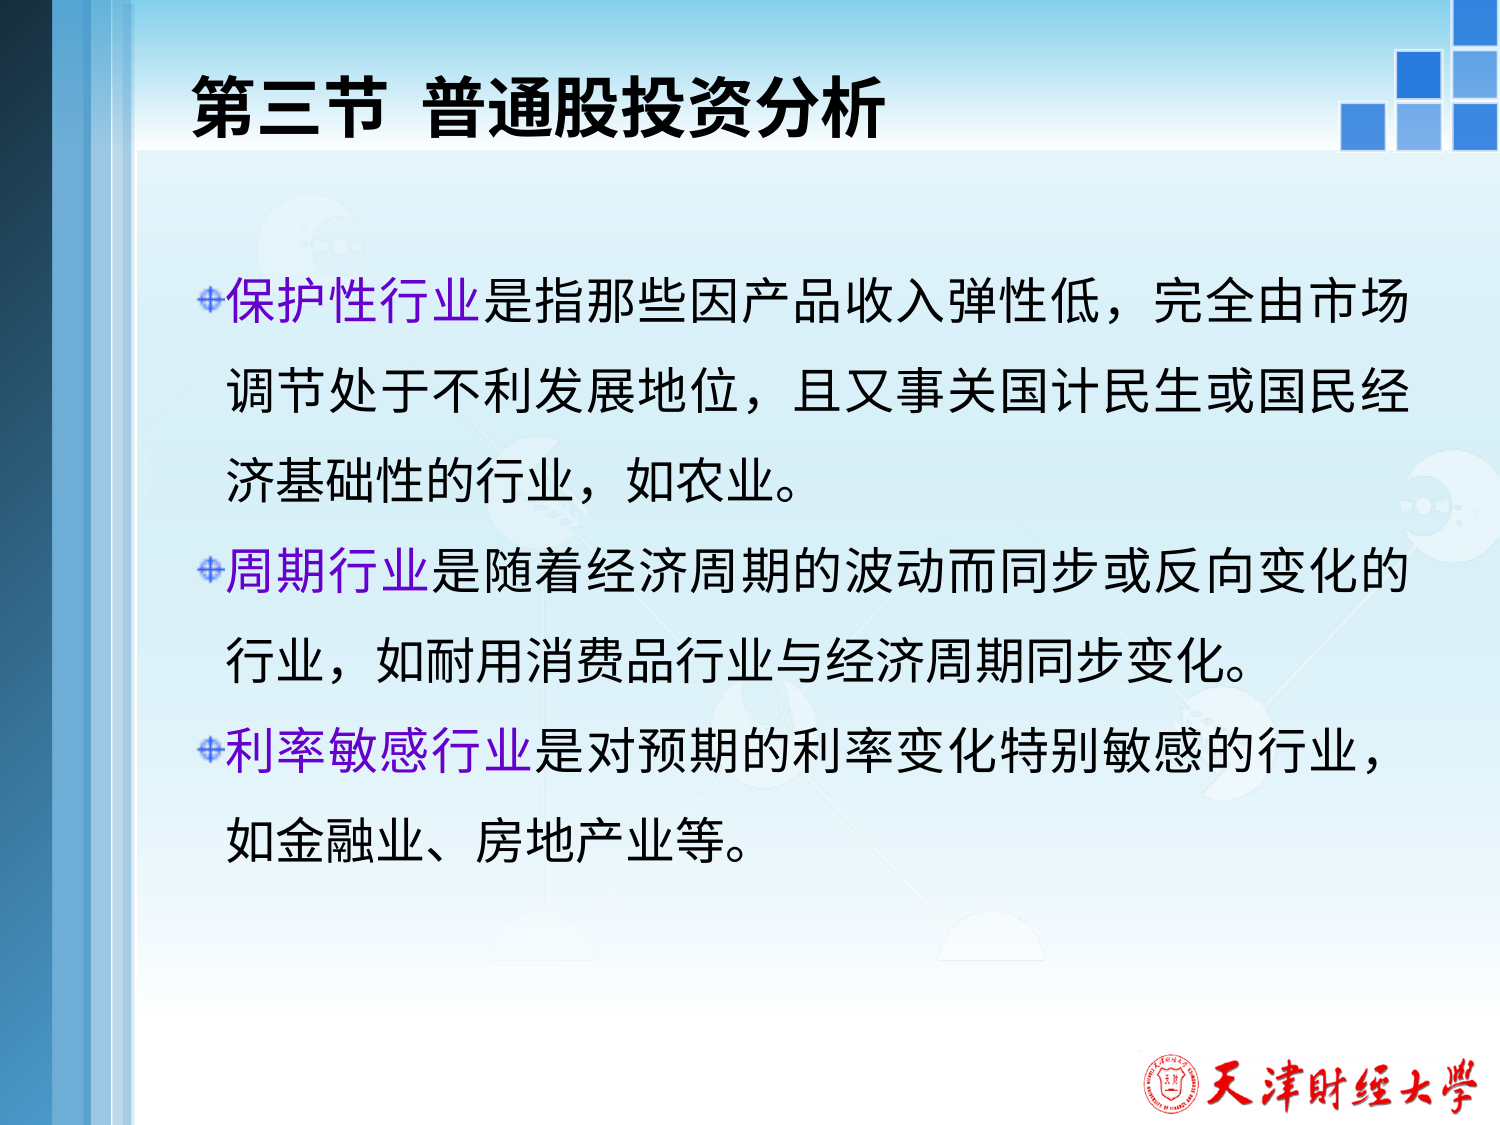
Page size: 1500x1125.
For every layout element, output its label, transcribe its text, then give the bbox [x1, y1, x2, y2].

title 第三节 普通股投资分析 [174, 75, 1175, 138]
text_box 保护性行业是指那些因产品收入弹性低，完全由市场调节处于不利发展地位，且又事关国计民生或国民经济基础性的行业，如农业。 周期行业是随着经济周期的波动而同步或反向变化的行业，如耐用消费品行业与经济周期同步变化。 利率敏感行业是对预期的利率变化特别敏感的行业，如金融业、房地产业等。 [174, 231, 1425, 877]
picture [132, 150, 1500, 965]
picture [1131, 1049, 1500, 1119]
